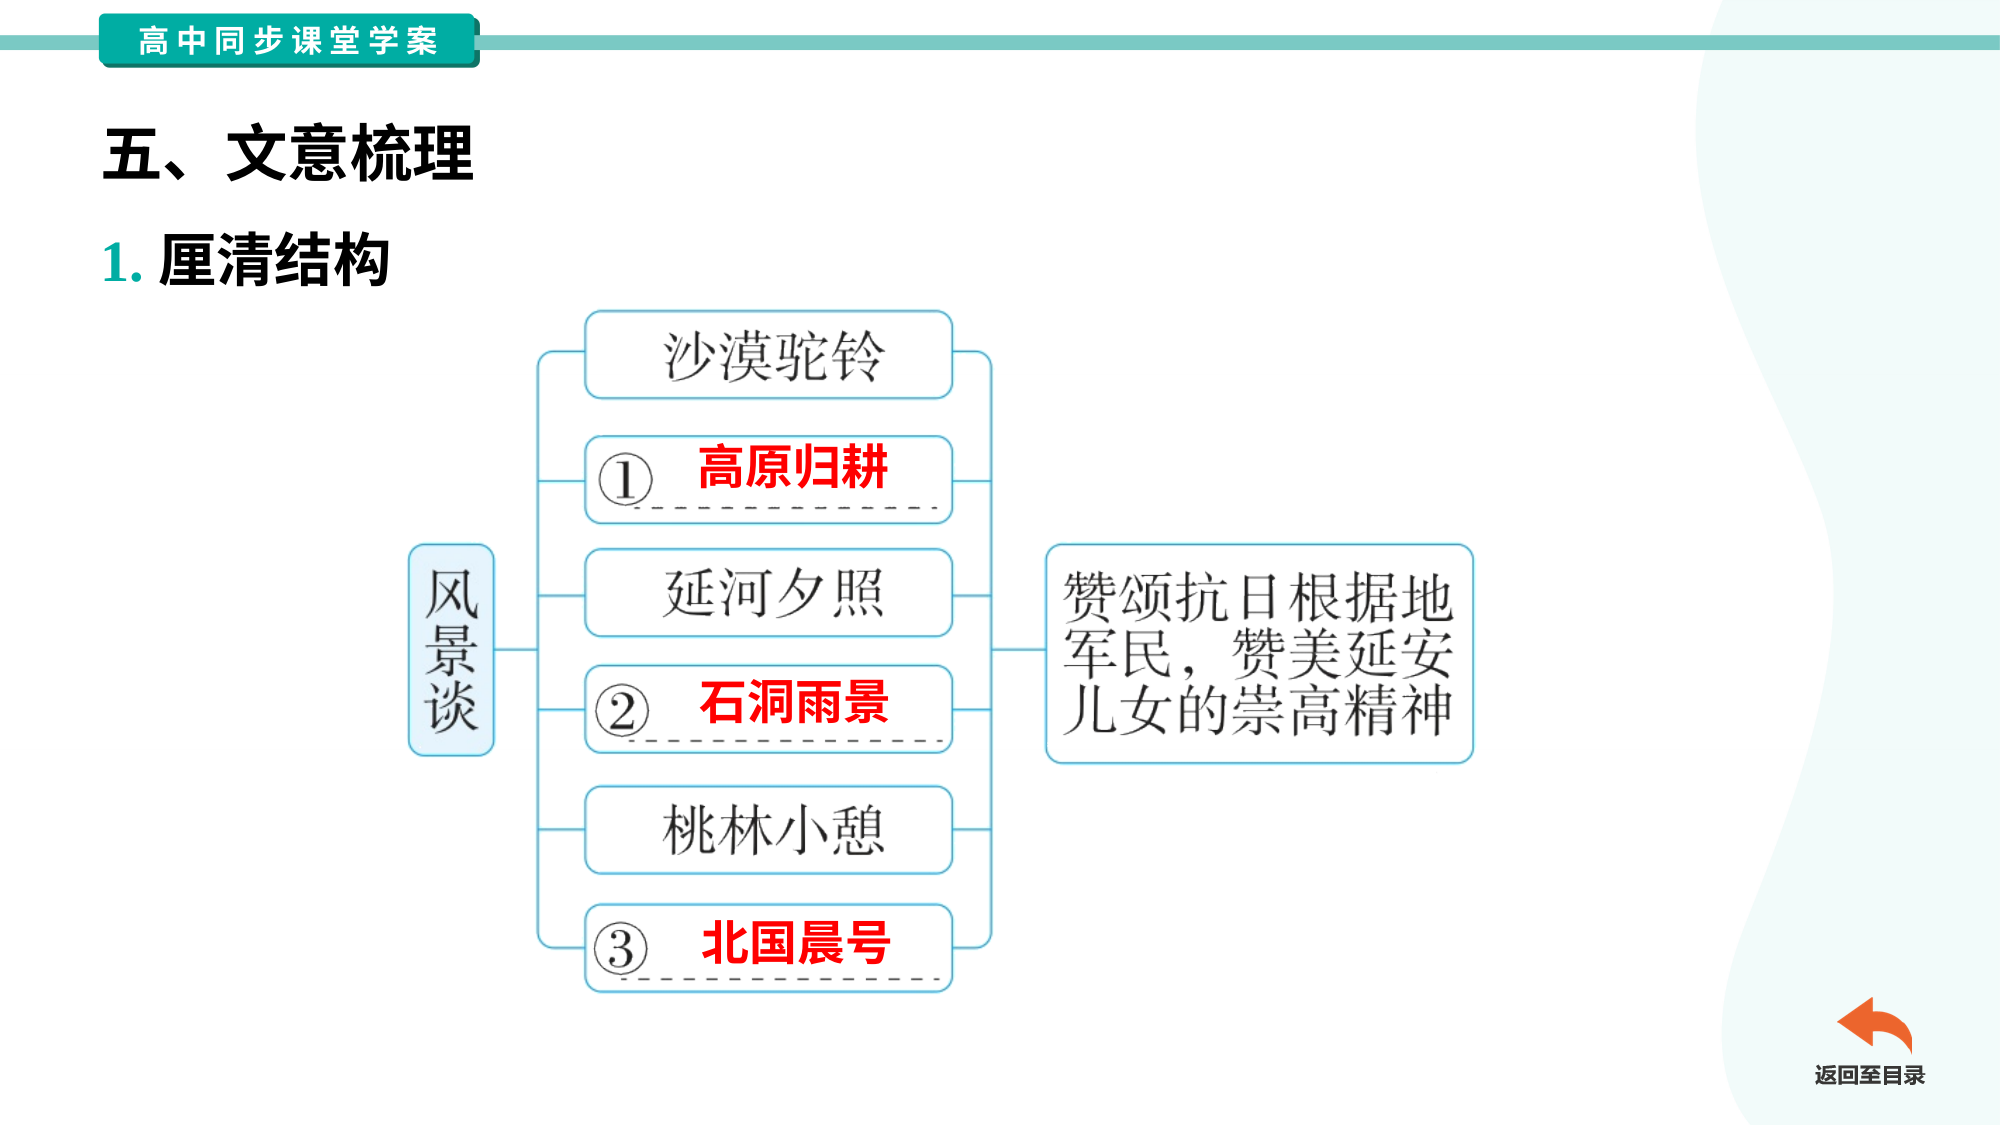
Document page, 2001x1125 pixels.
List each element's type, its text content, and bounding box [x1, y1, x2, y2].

picture [0, 0, 2000, 1125]
text_box 五、文意梳理 [100, 76, 1899, 177]
text_box 1.厘清结构 [100, 188, 1899, 282]
